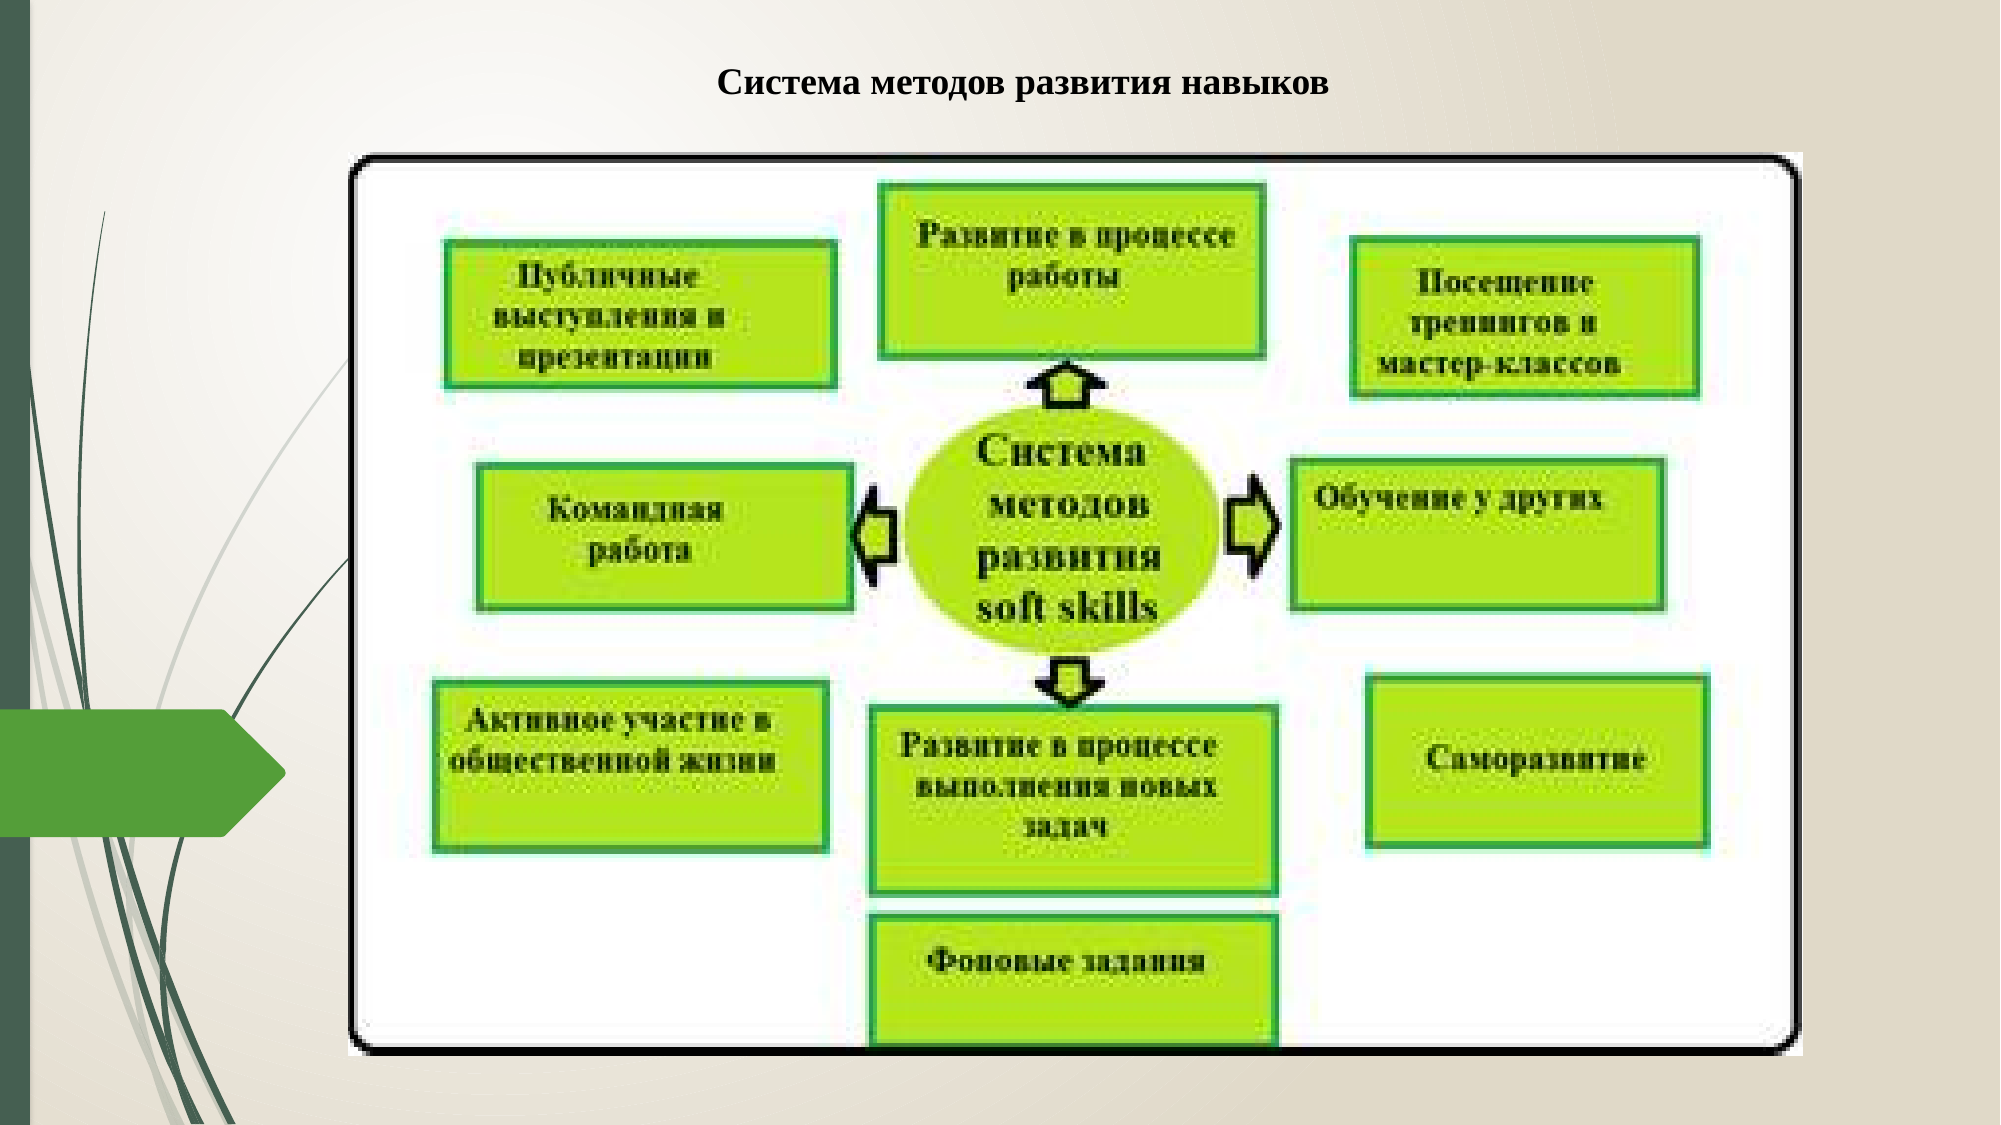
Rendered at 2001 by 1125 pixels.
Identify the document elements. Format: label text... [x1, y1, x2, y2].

text_box Система методов развития навыков [626, 46, 1345, 110]
picture [347, 152, 1804, 1056]
